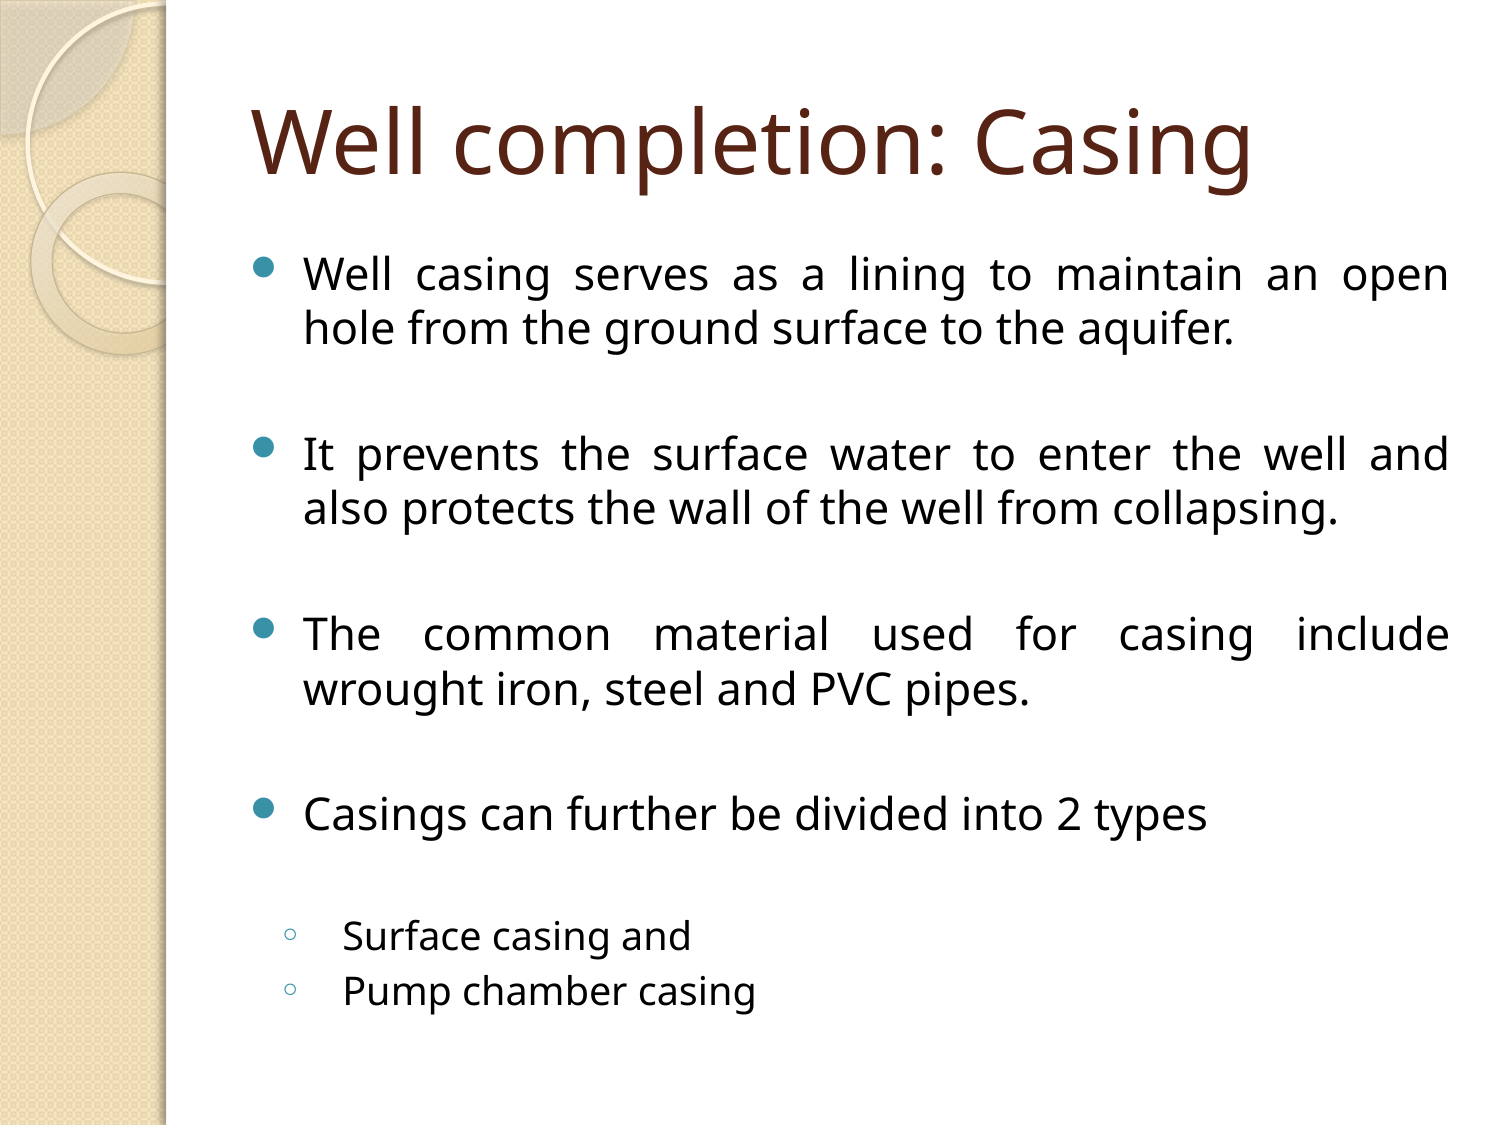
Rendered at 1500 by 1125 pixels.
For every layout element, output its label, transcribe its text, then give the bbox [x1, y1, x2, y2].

list Well casing serves as a lining to maintain an open hole from the ground surface to the aquifer. It prevents the surface water to enter the well and also protects the wall of the well from collapsing. The common material used for casing include wrought iron, steel and PVC pipes. Casings can further be divided into 2 types Surface casing and Pump chamber casing [235, 237, 1466, 1025]
title Well completion: Casing [235, 45, 1466, 233]
